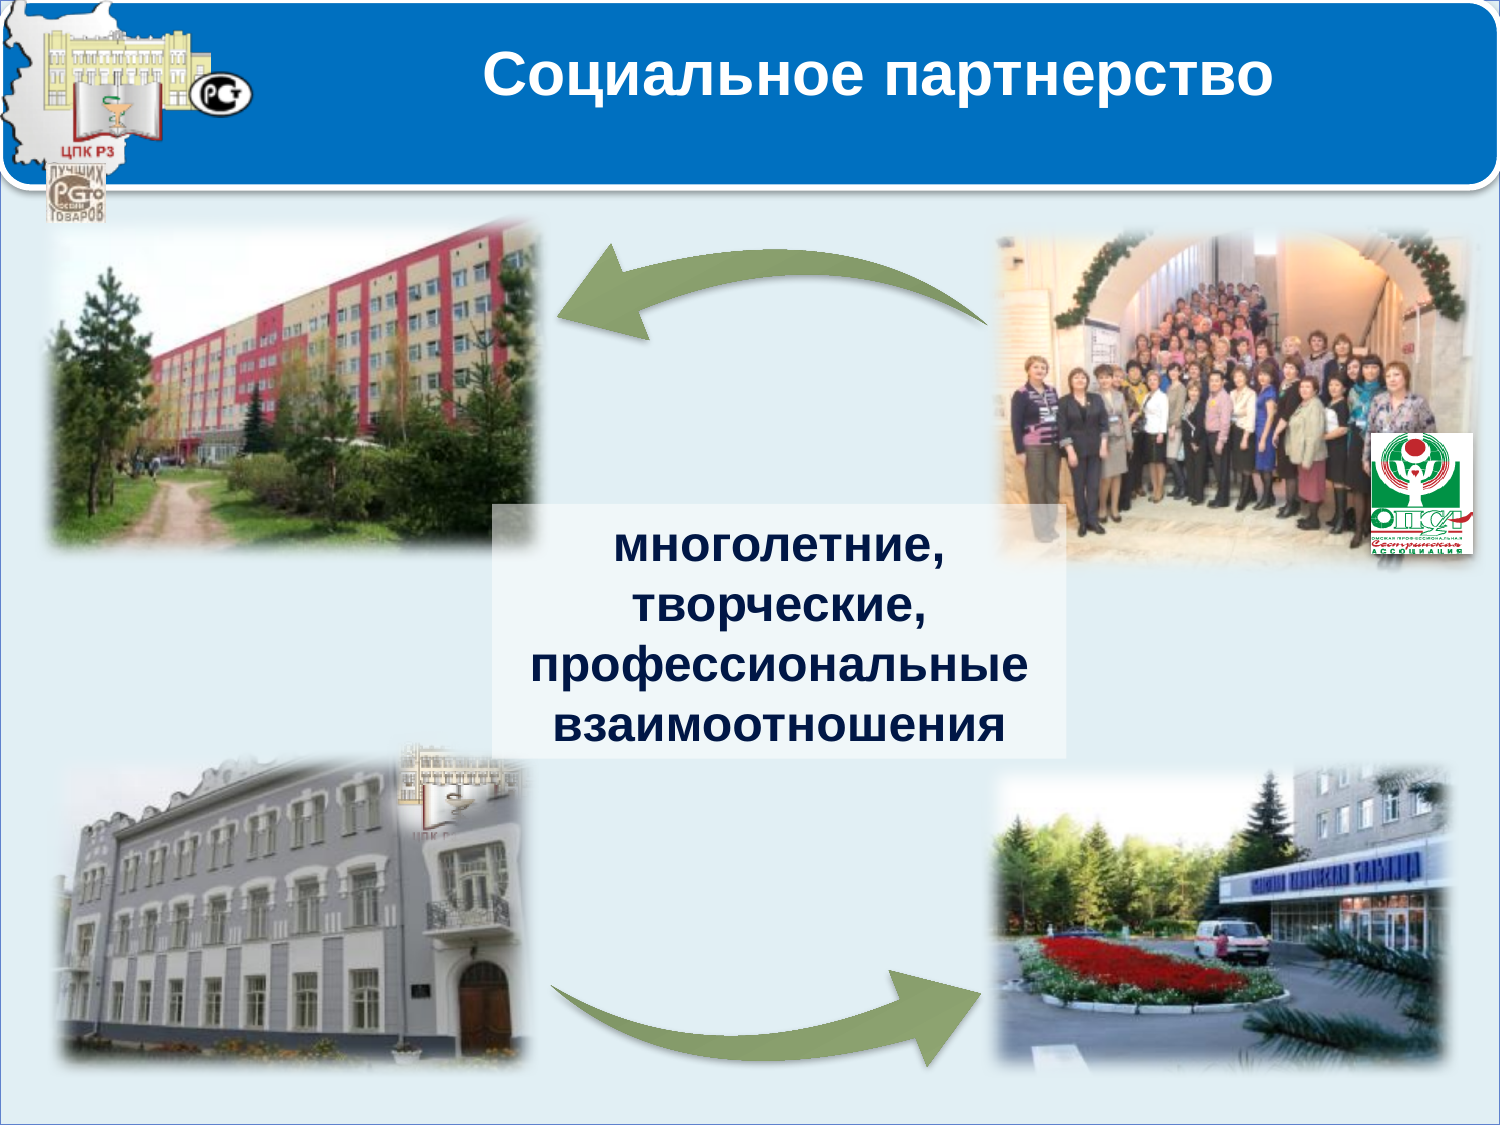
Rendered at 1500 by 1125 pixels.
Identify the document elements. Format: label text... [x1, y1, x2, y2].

text_box [550, 969, 974, 1068]
picture [984, 222, 1486, 578]
picture [0, 0, 551, 563]
title Социальное партнерство [257, 0, 1500, 141]
text_box многолетние, творческие, профессиональные взаимоотношения [492, 503, 1067, 759]
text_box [46, 714, 540, 1079]
picture [979, 757, 1460, 1079]
text_box [557, 243, 979, 341]
